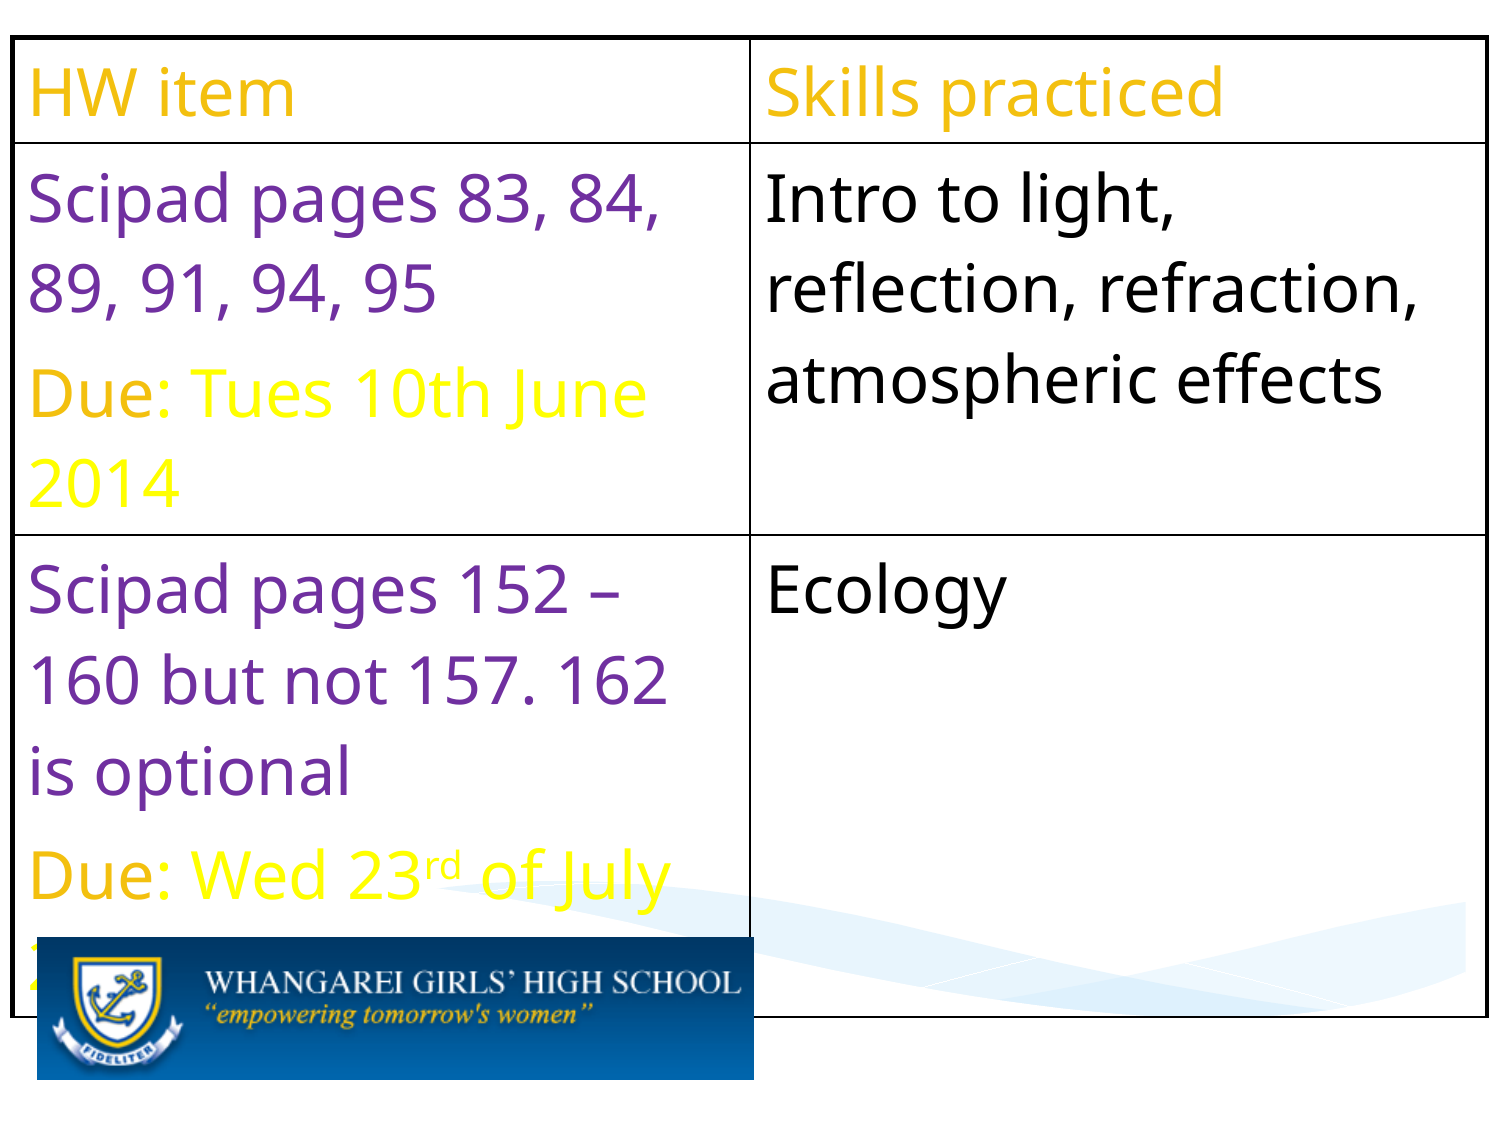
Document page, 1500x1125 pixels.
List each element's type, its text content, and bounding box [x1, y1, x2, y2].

table_cell Intro to light, reflection, refraction, atmospheric effects [751, 144, 1485, 534]
table_cell Scipad pages 83, 84, 89, 91, 94, 95 Due: Tues 10th June 2014 [15, 144, 749, 534]
table_cell Ecology [751, 536, 1485, 1016]
table_header Skills practiced [751, 40, 1485, 142]
picture [37, 937, 754, 1080]
table_header HW item [15, 40, 749, 142]
table_cell Scipad pages 152 – 160 but not 157. 162 is optional Due: Wed 23rd of July 2014 [15, 536, 749, 1016]
